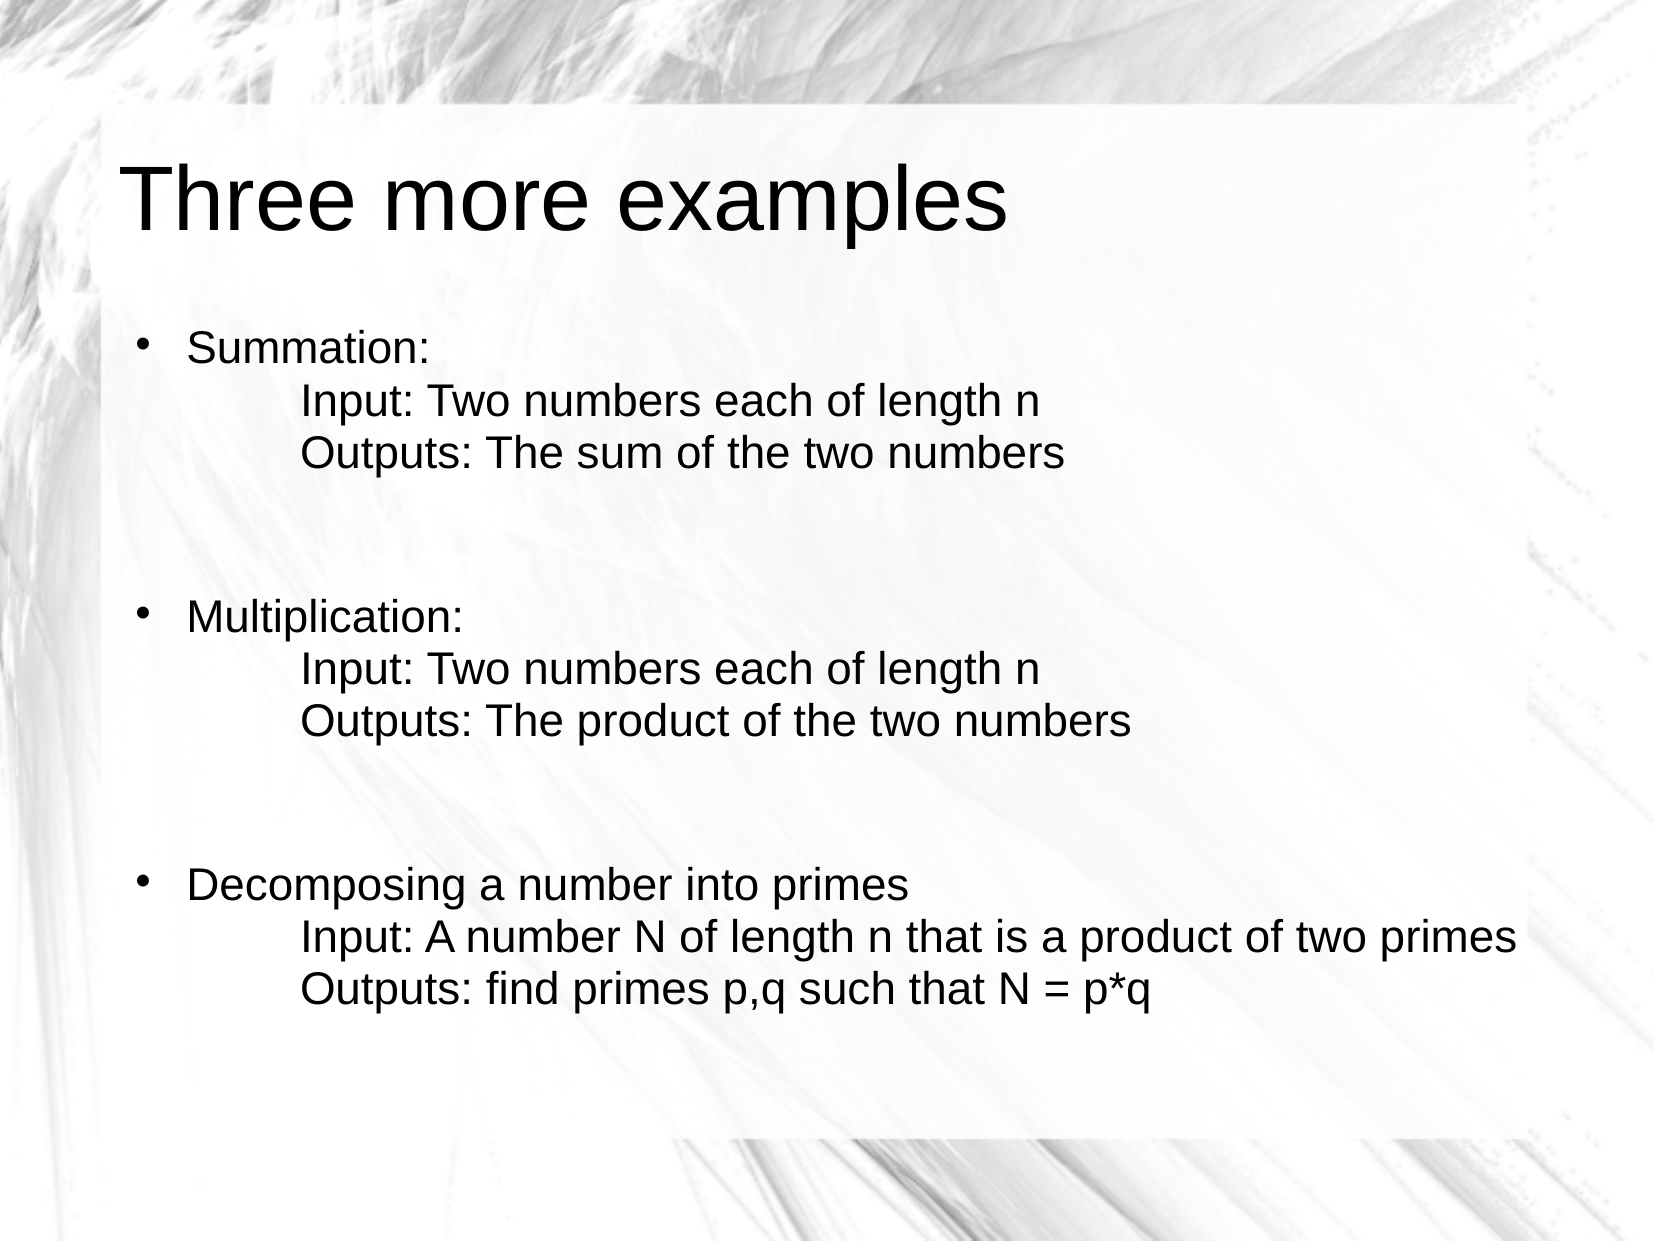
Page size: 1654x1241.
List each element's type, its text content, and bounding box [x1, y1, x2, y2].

picture [0, 0, 1654, 1241]
list Summation: Input: Two numbers each of length n Outputs: The sum of the two numbers Multiplication: Input: Two numbers each of length n Outputs: The product of the two numbers Decomposing a number into primes Input: A number N of length n that is a product of two primes Outputs: find primes p,q such that N = p*q [118, 319, 1571, 1109]
title Three more examples [118, 112, 1506, 281]
